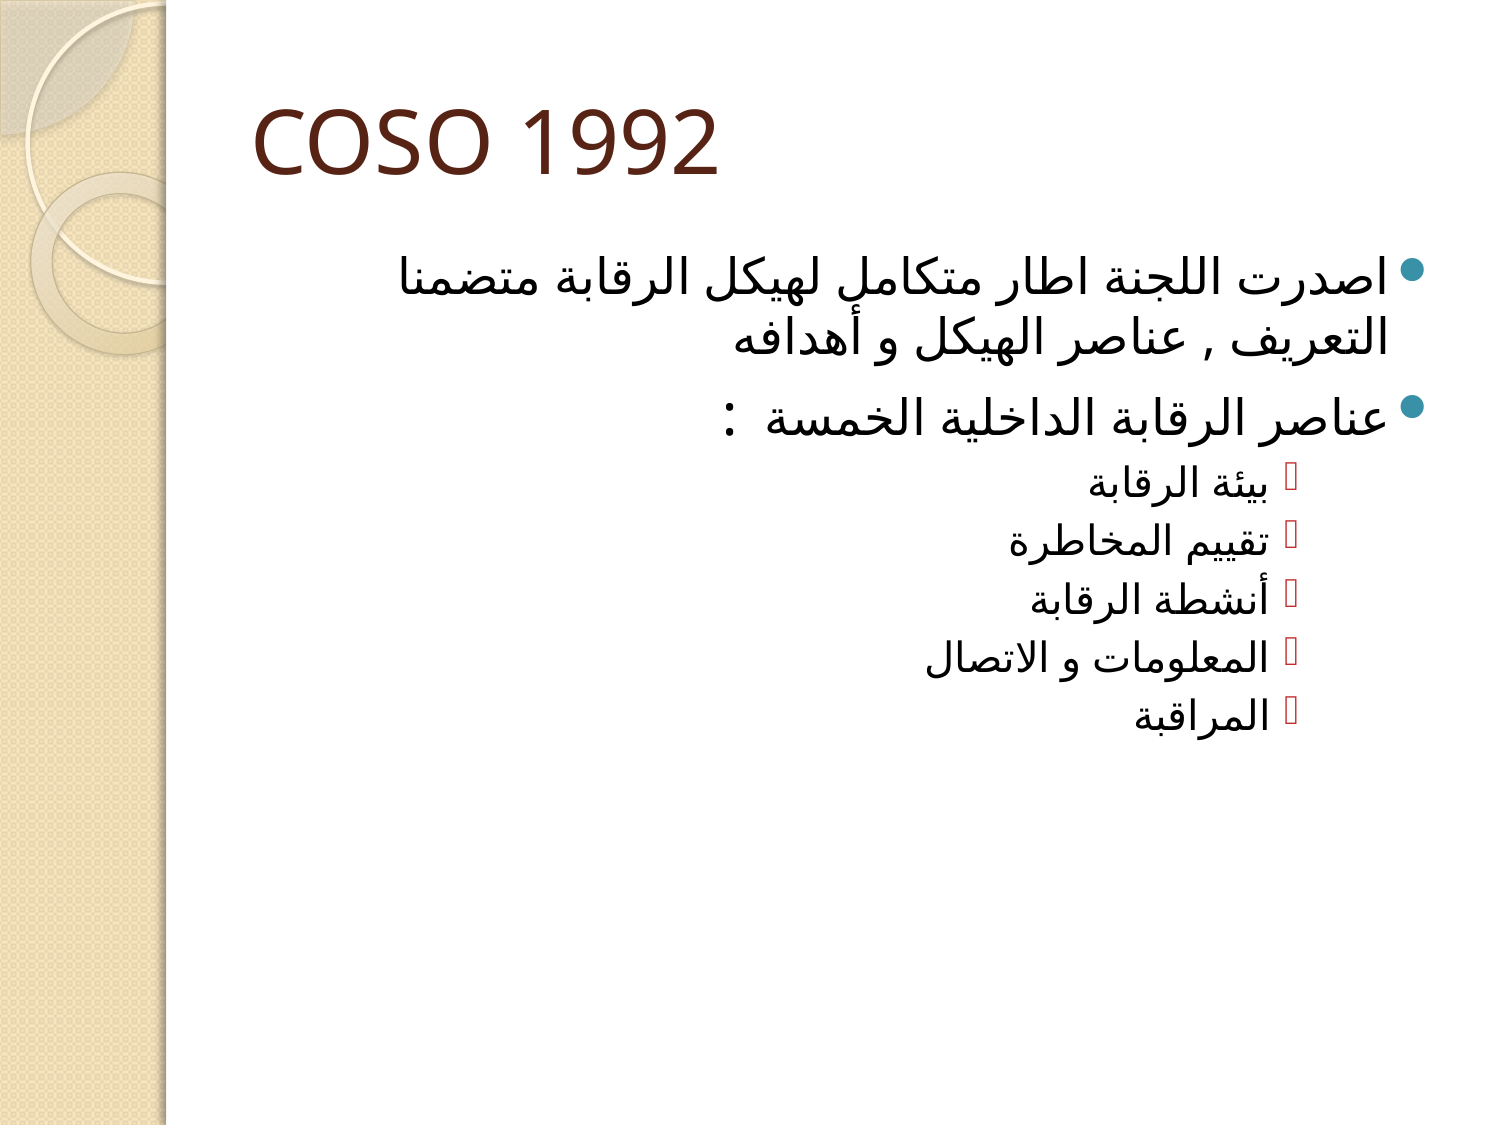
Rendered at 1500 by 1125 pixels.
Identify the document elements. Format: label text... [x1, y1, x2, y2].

list اصدرت اللجنة اطار متكامل لهيكل الرقابة متضمنا التعريف , عناصر الهيكل و أهدافه عناصر الرقابة الداخلية الخمسة : بيئة الرقابة تقييم المخاطرة أنشطة الرقابة المعلومات و الاتصال المراقبة [235, 237, 1466, 1025]
title COSO 1992 [235, 45, 1466, 233]
